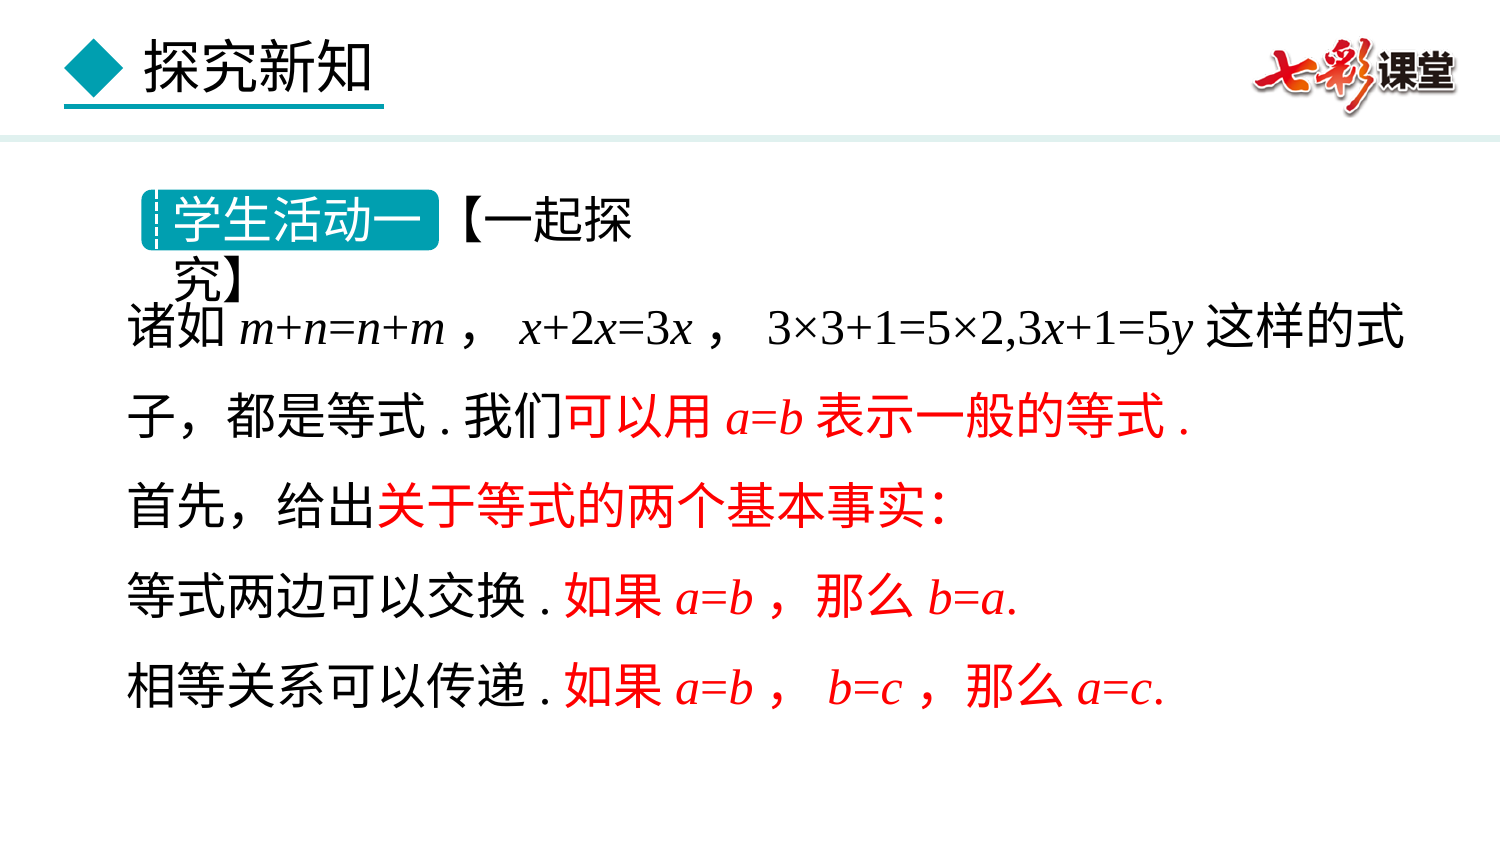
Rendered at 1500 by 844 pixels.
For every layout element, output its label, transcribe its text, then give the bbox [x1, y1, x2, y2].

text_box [141, 180, 744, 257]
text_box 诸如m+n=n+m，x+2x=3x，3×3+1=5×2,3x+1=5y这样的式子，都是等式.我们可以用a=b表示一般的等式. 首先，给出关于等式的两个基本事实： 等式两边可以交换.如果a=b，那么b=a. 相等关系可以传递.如果a=b，b=c，那么a=c. [112, 256, 1472, 761]
picture [1249, 32, 1461, 118]
